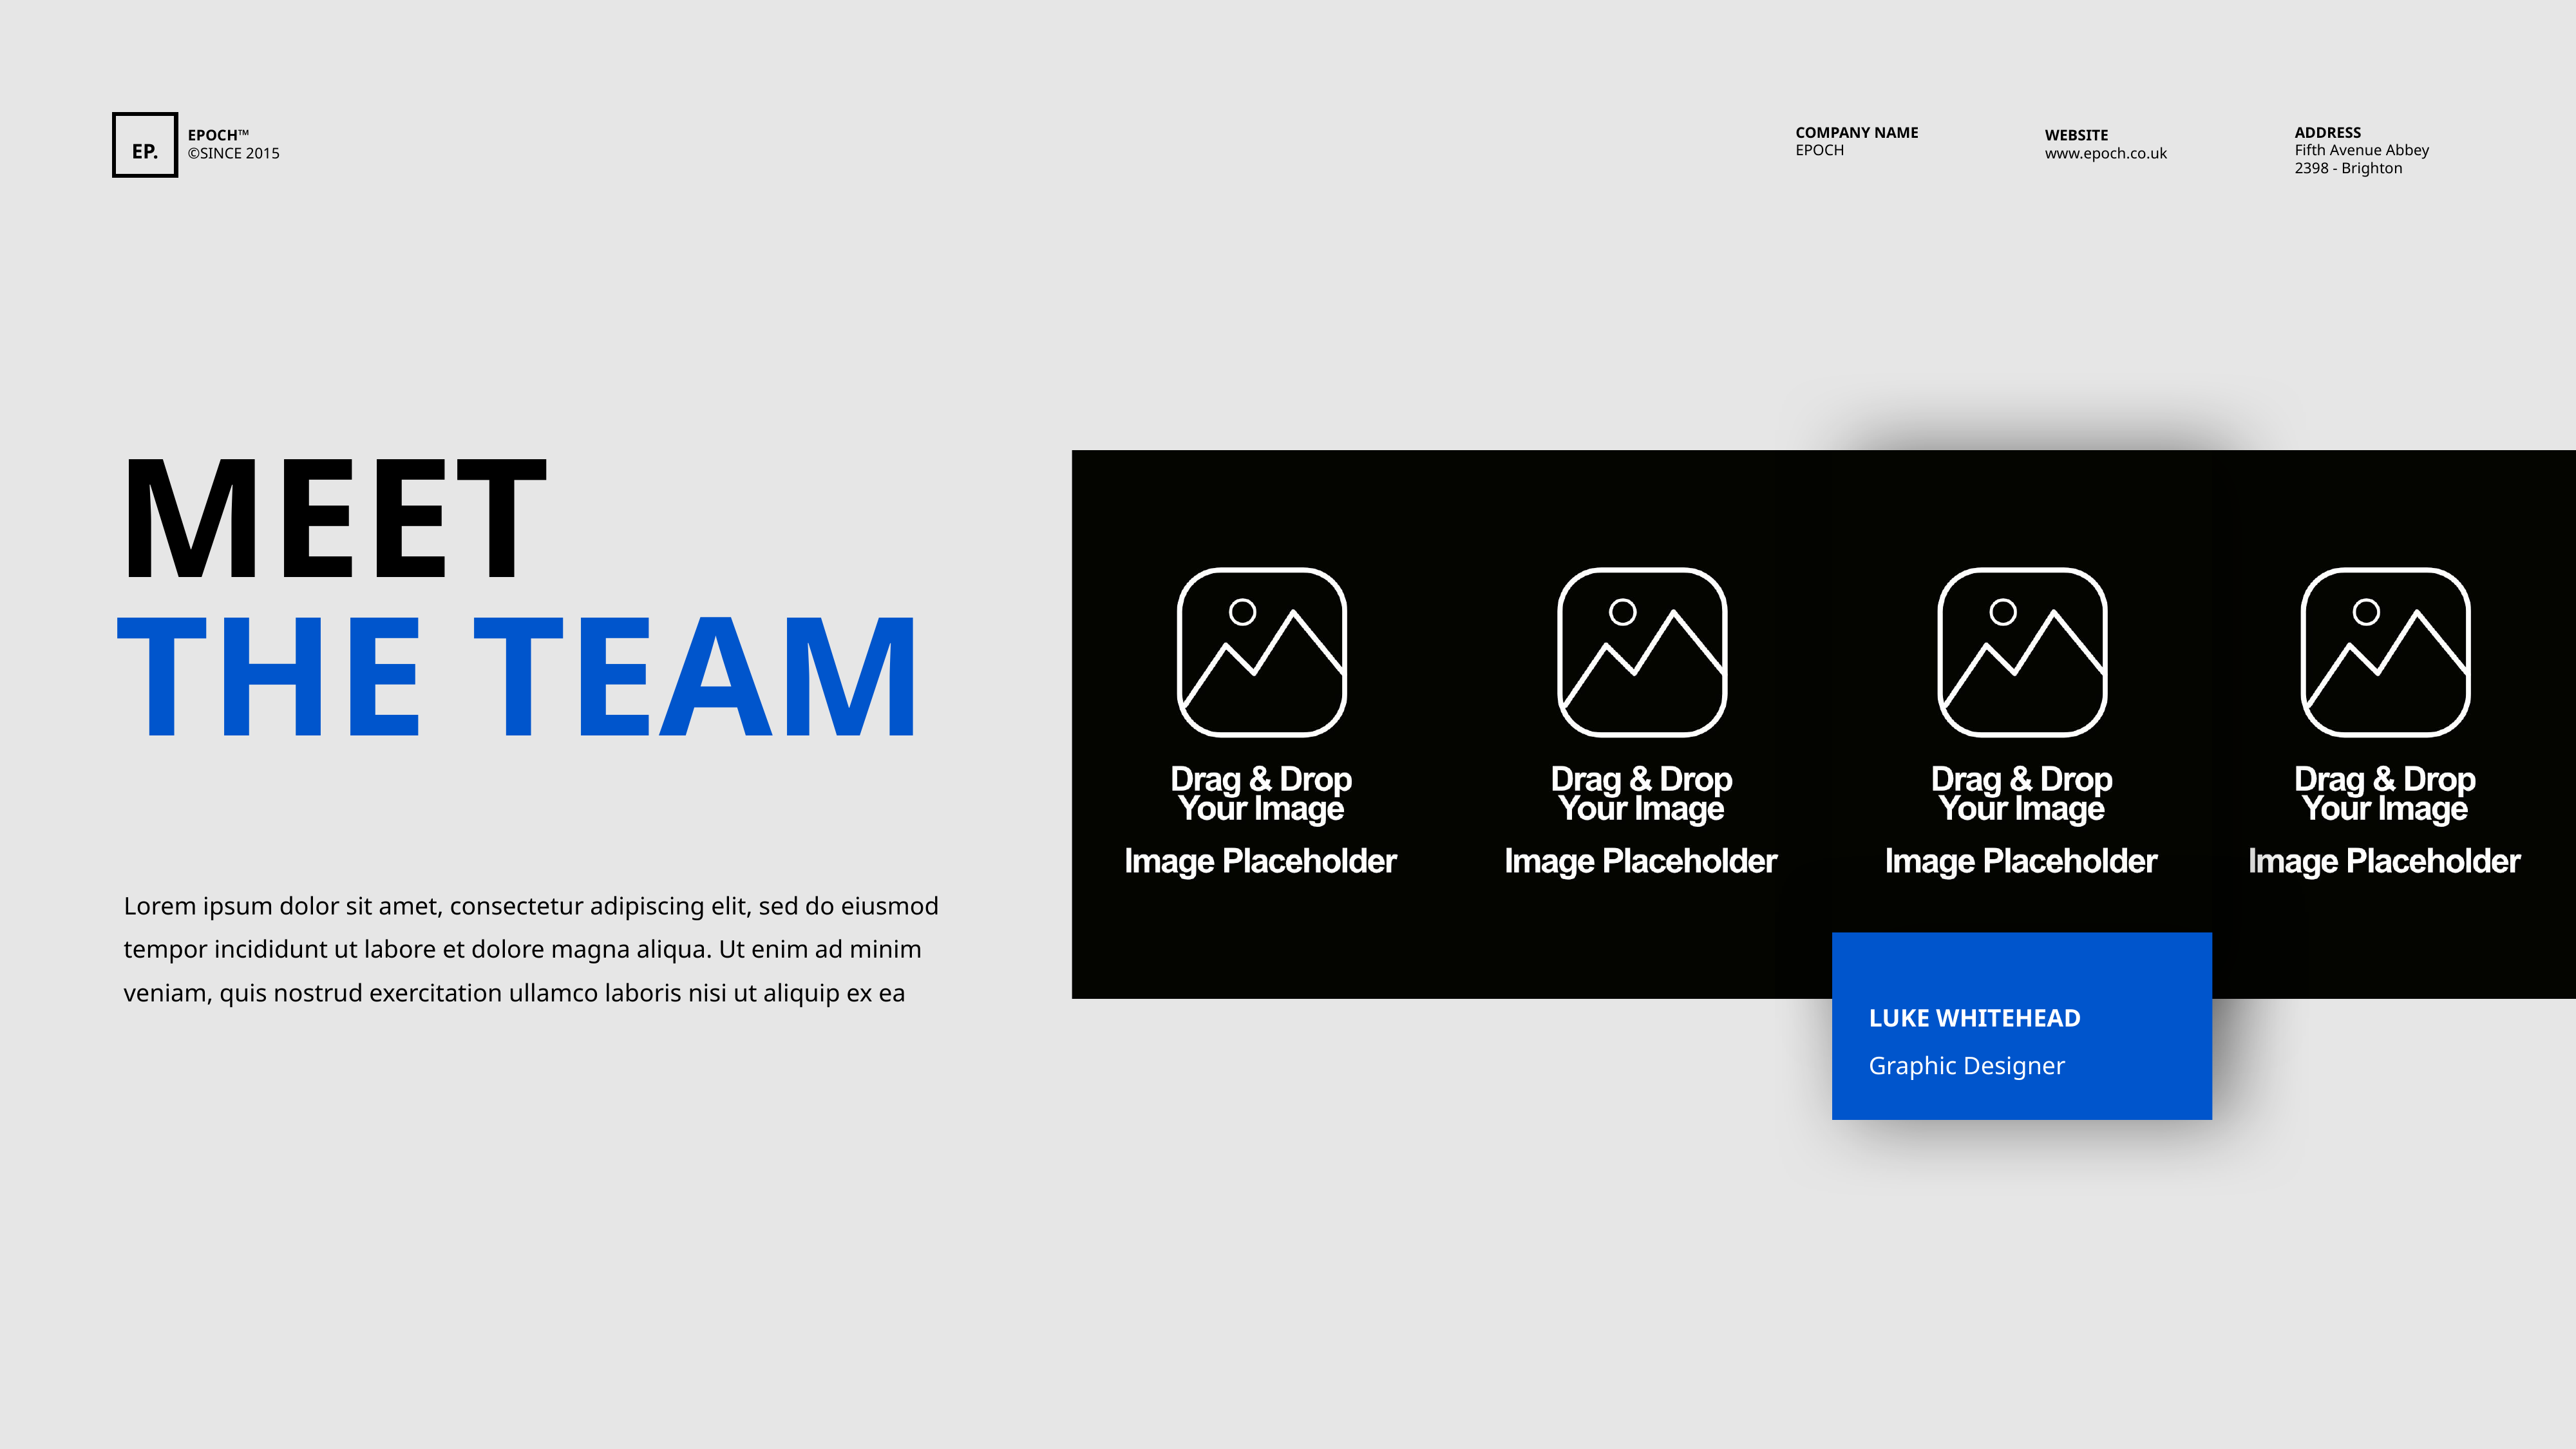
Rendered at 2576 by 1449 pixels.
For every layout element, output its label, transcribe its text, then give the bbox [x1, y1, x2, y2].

text_box MEET THE TEAM [114, 450, 1070, 837]
text_box [1832, 1004, 2213, 1120]
text_box ADDRESS Fifth Avenue Abbey 2398 - Brighton [2285, 113, 2462, 190]
text_box Lorem ipsum dolor sit amet, consectetur adipiscing elit, sed do eiusmod tempor incididunt ut labore et dolore magna aliqua. Ut enim ad minim veniam, quis nostrud exercitation ullamco laboris nisi ut aliquip ex ea [114, 866, 983, 999]
text_box Graphic Designer [1859, 1026, 2084, 1074]
picture [1072, 450, 2576, 999]
text_box WEBSITE www.epoch.co.uk [2035, 116, 2213, 173]
text_box COMPANY NAME EPOCH [1786, 113, 1963, 171]
text_box LUKE WHITEHEAD [1859, 1004, 2125, 1027]
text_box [113, 113, 291, 176]
